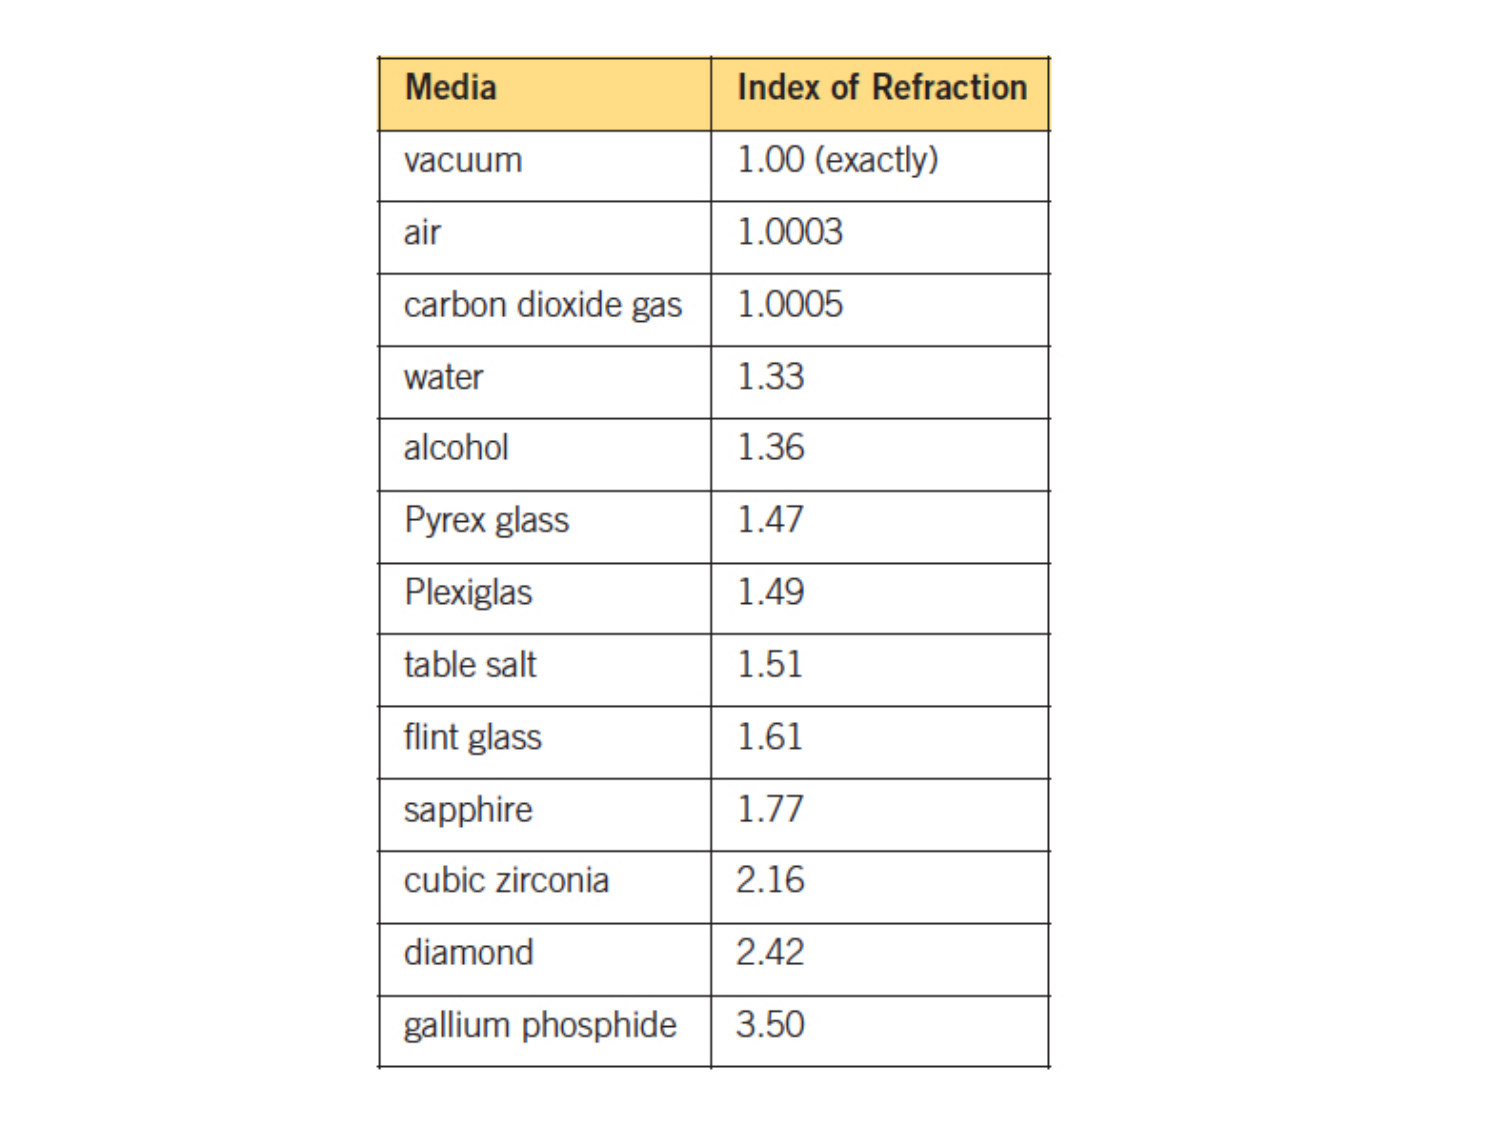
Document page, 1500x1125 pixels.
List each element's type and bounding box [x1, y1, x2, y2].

picture [362, 37, 1068, 1087]
